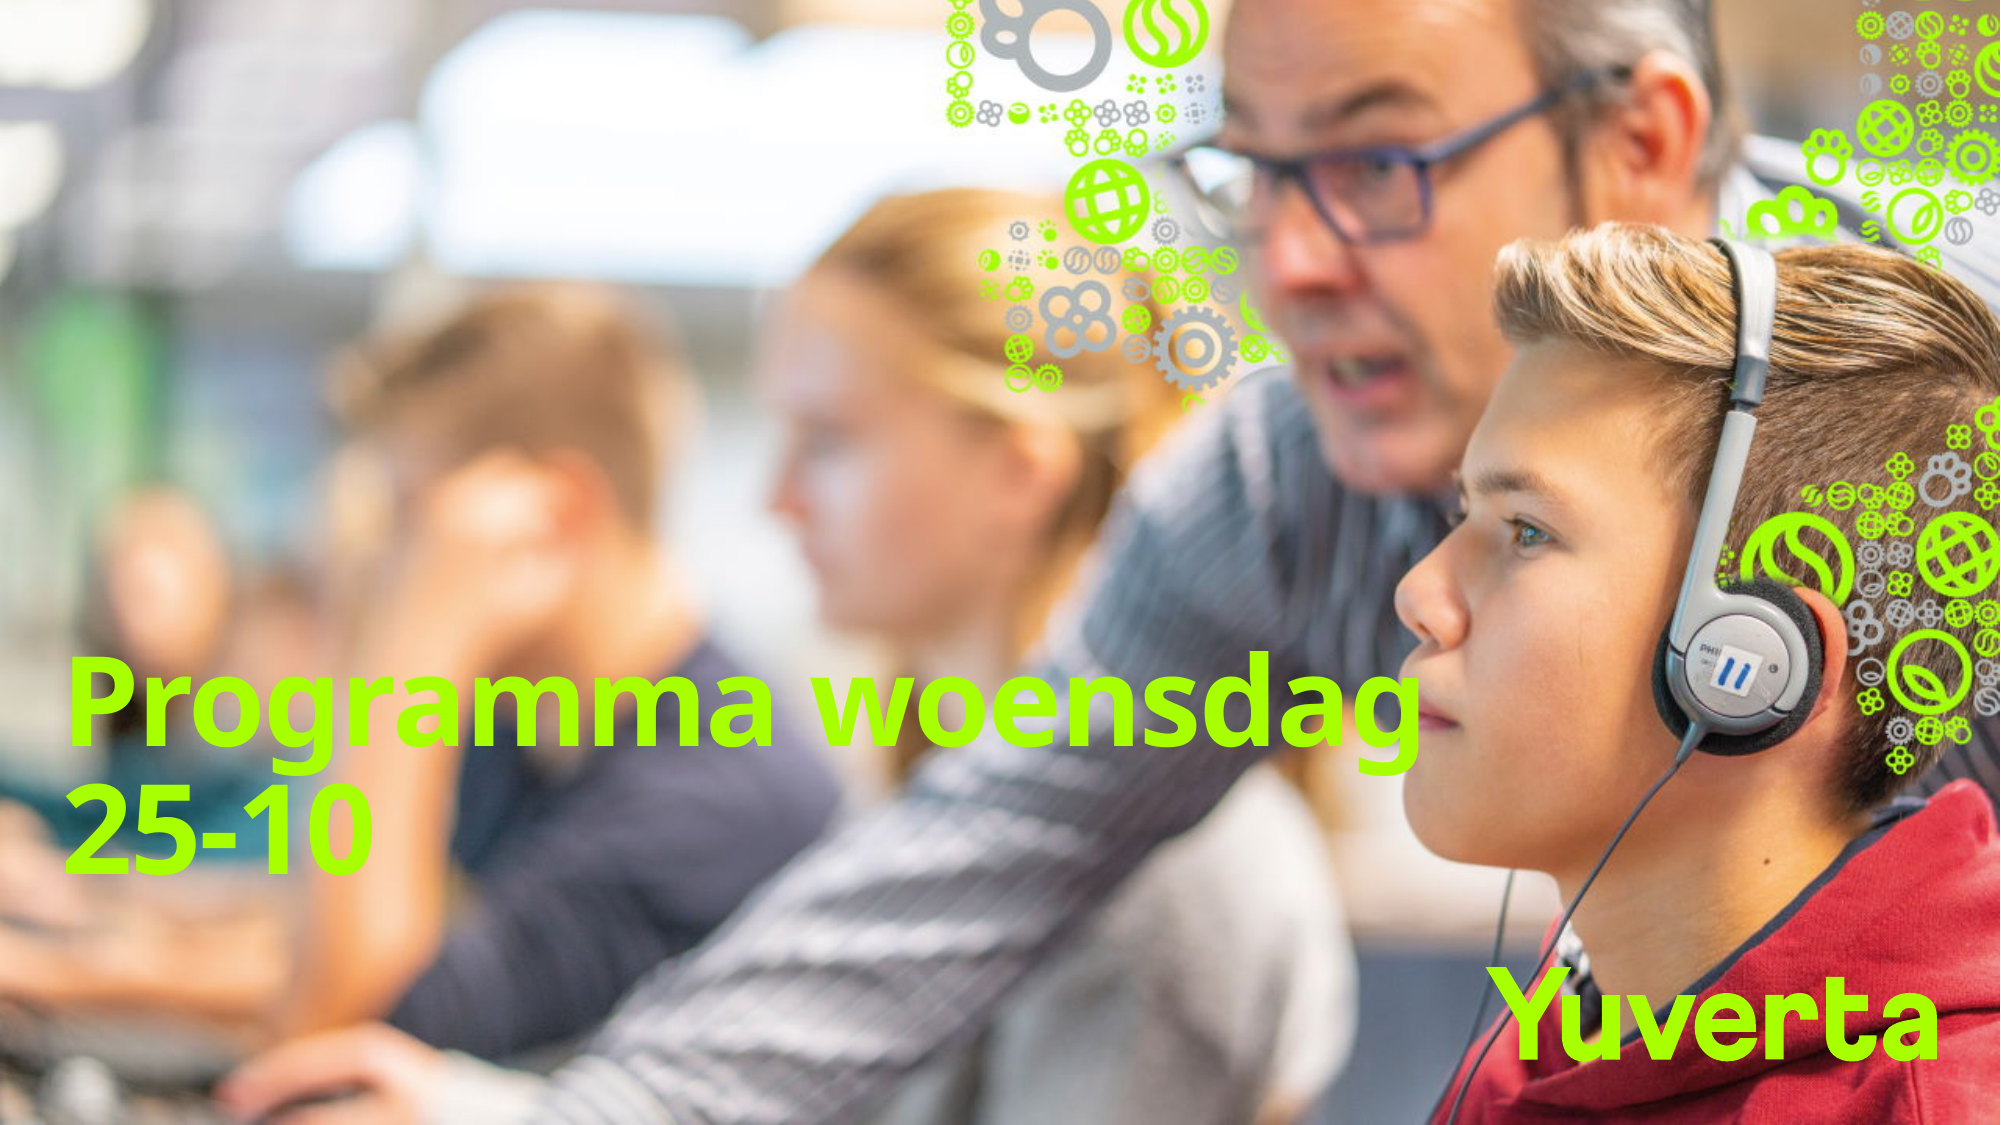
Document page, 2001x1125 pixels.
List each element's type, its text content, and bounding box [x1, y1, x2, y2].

picture [0, 0, 2000, 1125]
title Programma woensdag 25-10 [60, 635, 1485, 900]
